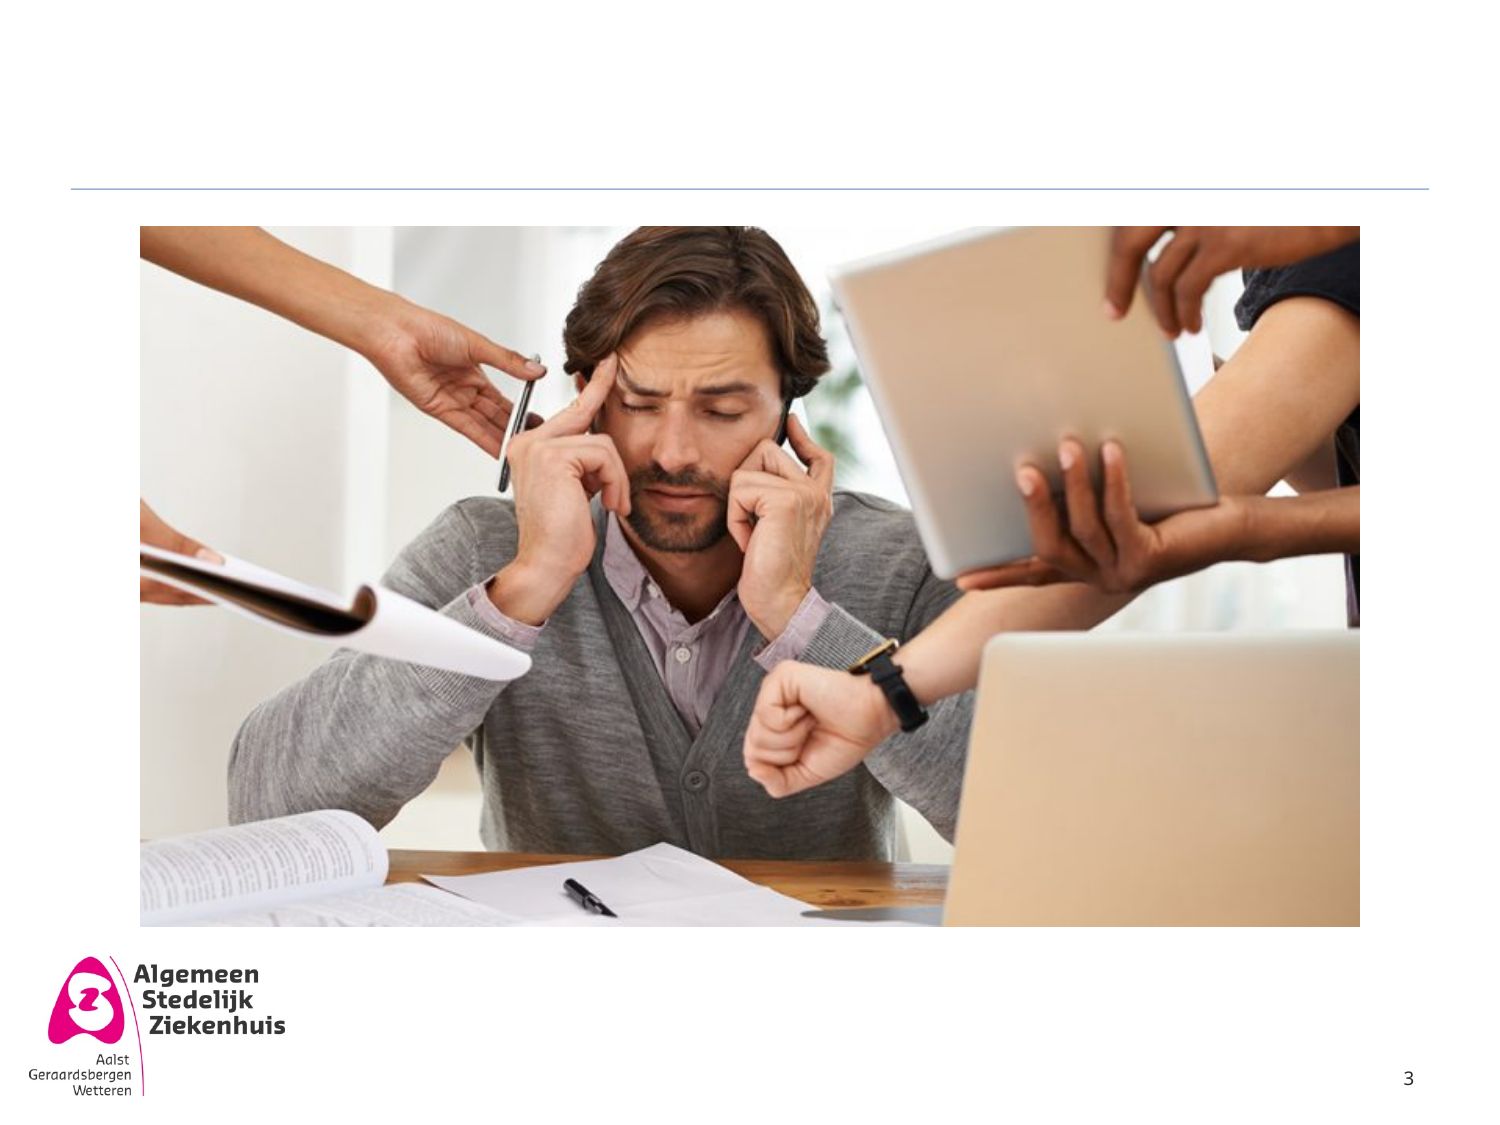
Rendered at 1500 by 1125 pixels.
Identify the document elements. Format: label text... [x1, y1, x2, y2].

slide_number 3 [1079, 1059, 1430, 1098]
picture [29, 956, 285, 1096]
picture [140, 226, 1360, 927]
